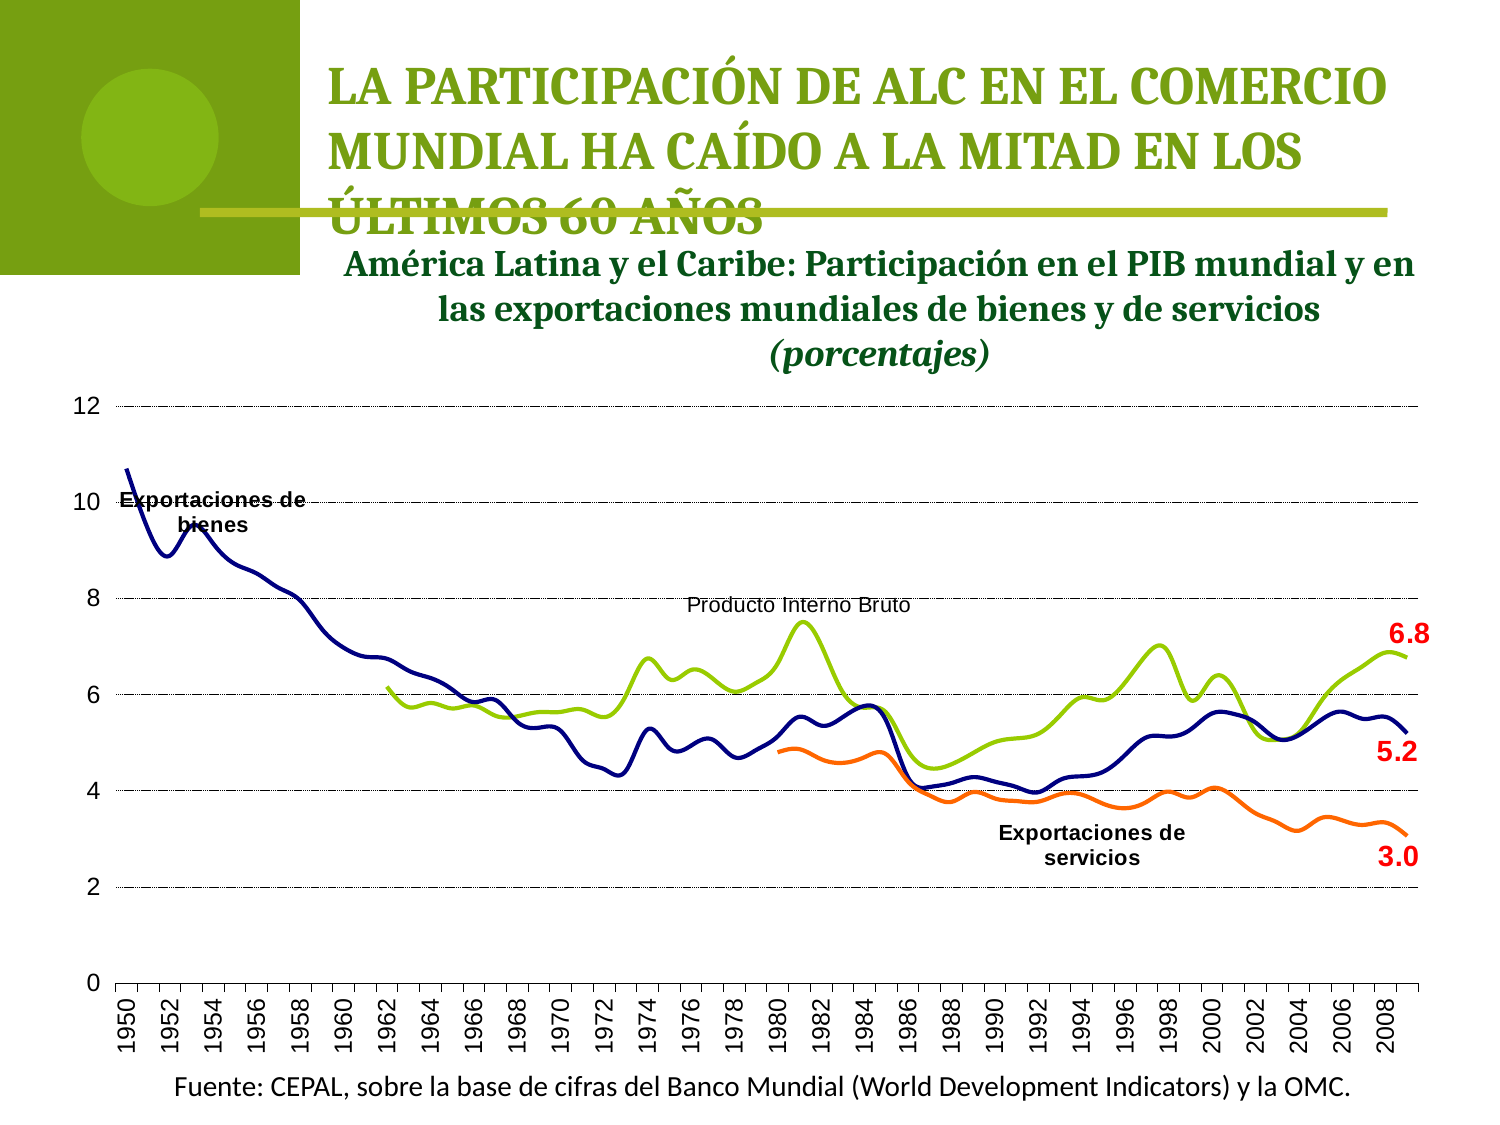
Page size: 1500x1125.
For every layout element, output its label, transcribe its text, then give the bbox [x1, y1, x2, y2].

text_box La participación de ALC en el comercio mundial ha caído a la mitad en los últimos 60 años [312, 42, 1459, 253]
chart [52, 373, 1436, 1061]
text_box América Latina y el Caribe: Participación en el PIB mundial y en las exportaciones mundiales de bienes y de servicios (porcentajes) [301, 231, 1459, 382]
text_box Fuente: CEPAL, sobre la base de cifras del Banco Mundial (World Development Indicators) y la OMC. [159, 1068, 1435, 1110]
